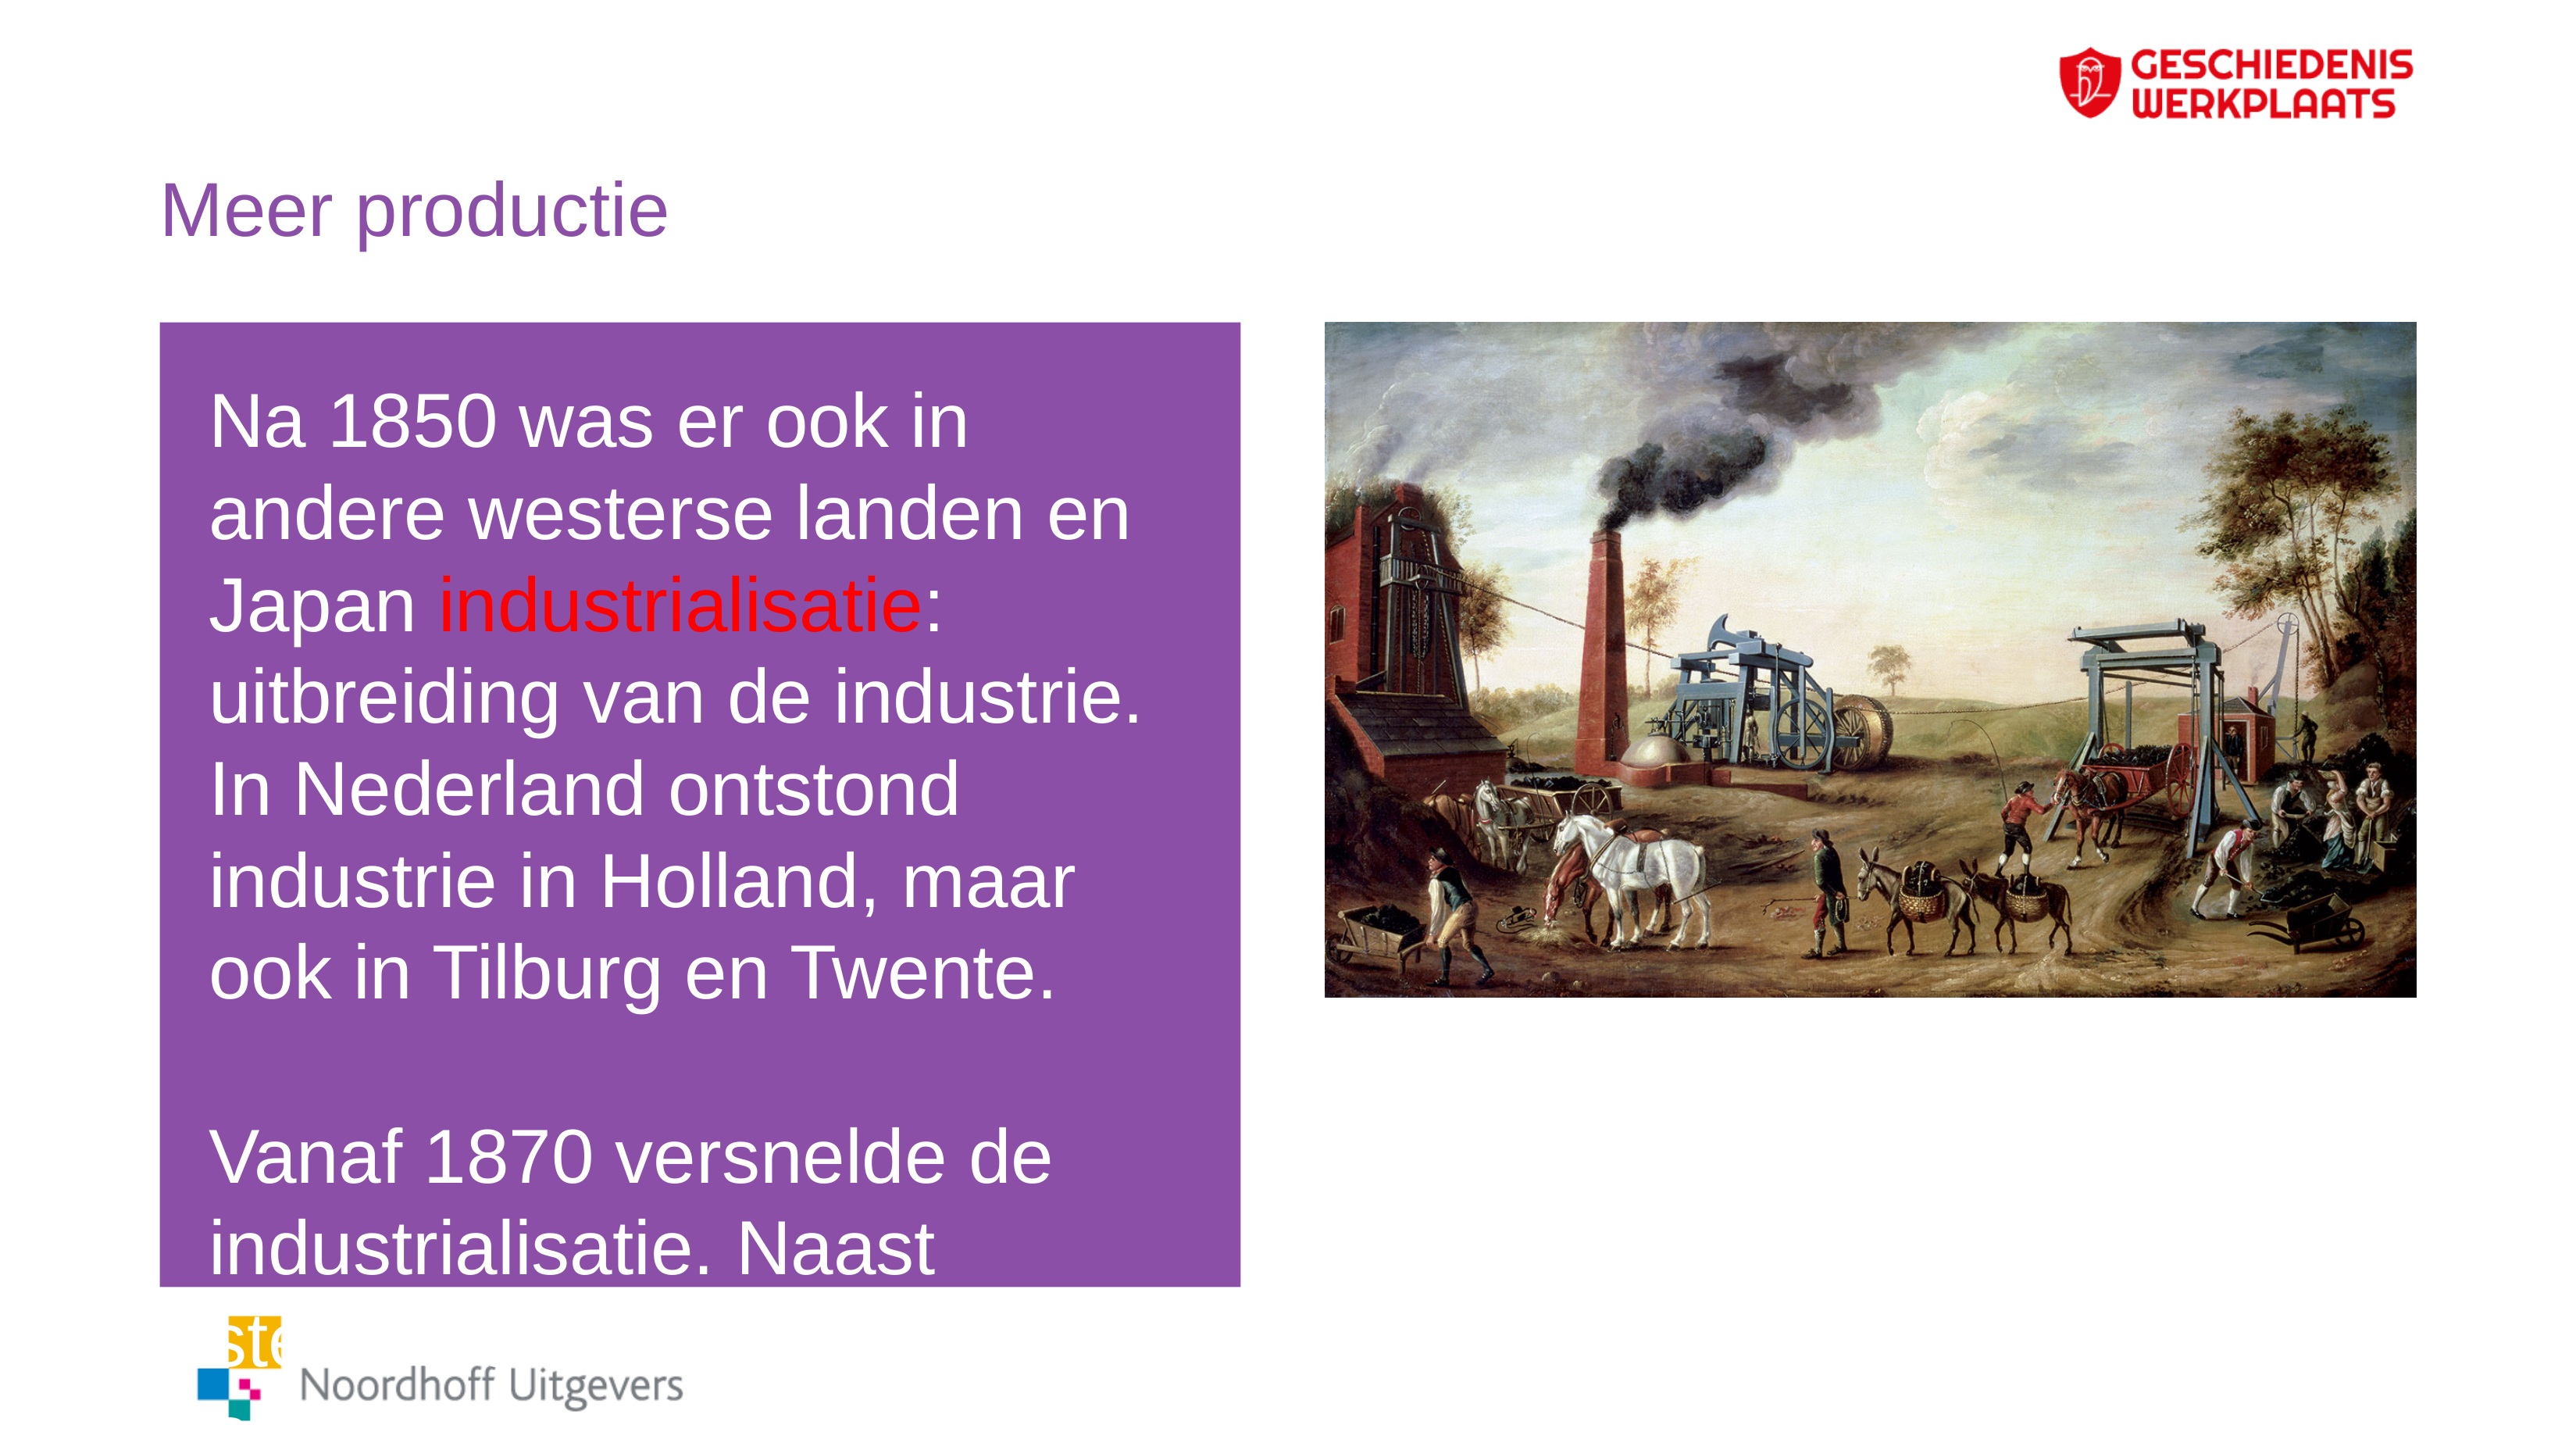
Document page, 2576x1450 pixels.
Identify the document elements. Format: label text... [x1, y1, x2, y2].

picture [1610, 0, 2576, 161]
picture [159, 1288, 802, 1449]
picture [1325, 322, 2417, 998]
title Meer productie [159, 159, 2416, 266]
list Na 1850 was er ook in andere westerse landen en Japan industrialisatie: uitbreiding van de industrie. In Nederland ontstond industrie in Holland, maar ook in Tilburg en Twente. Vanaf 1870 versnelde de industrialisatie. Naast steenkool kwam aardolie op als energiebron. Er ontstonden nieuwe soorten industrie en nieuwe producten. Ook het transport veranderde door de komst van spoorlijnen en stoomschepen. [159, 322, 1241, 1288]
